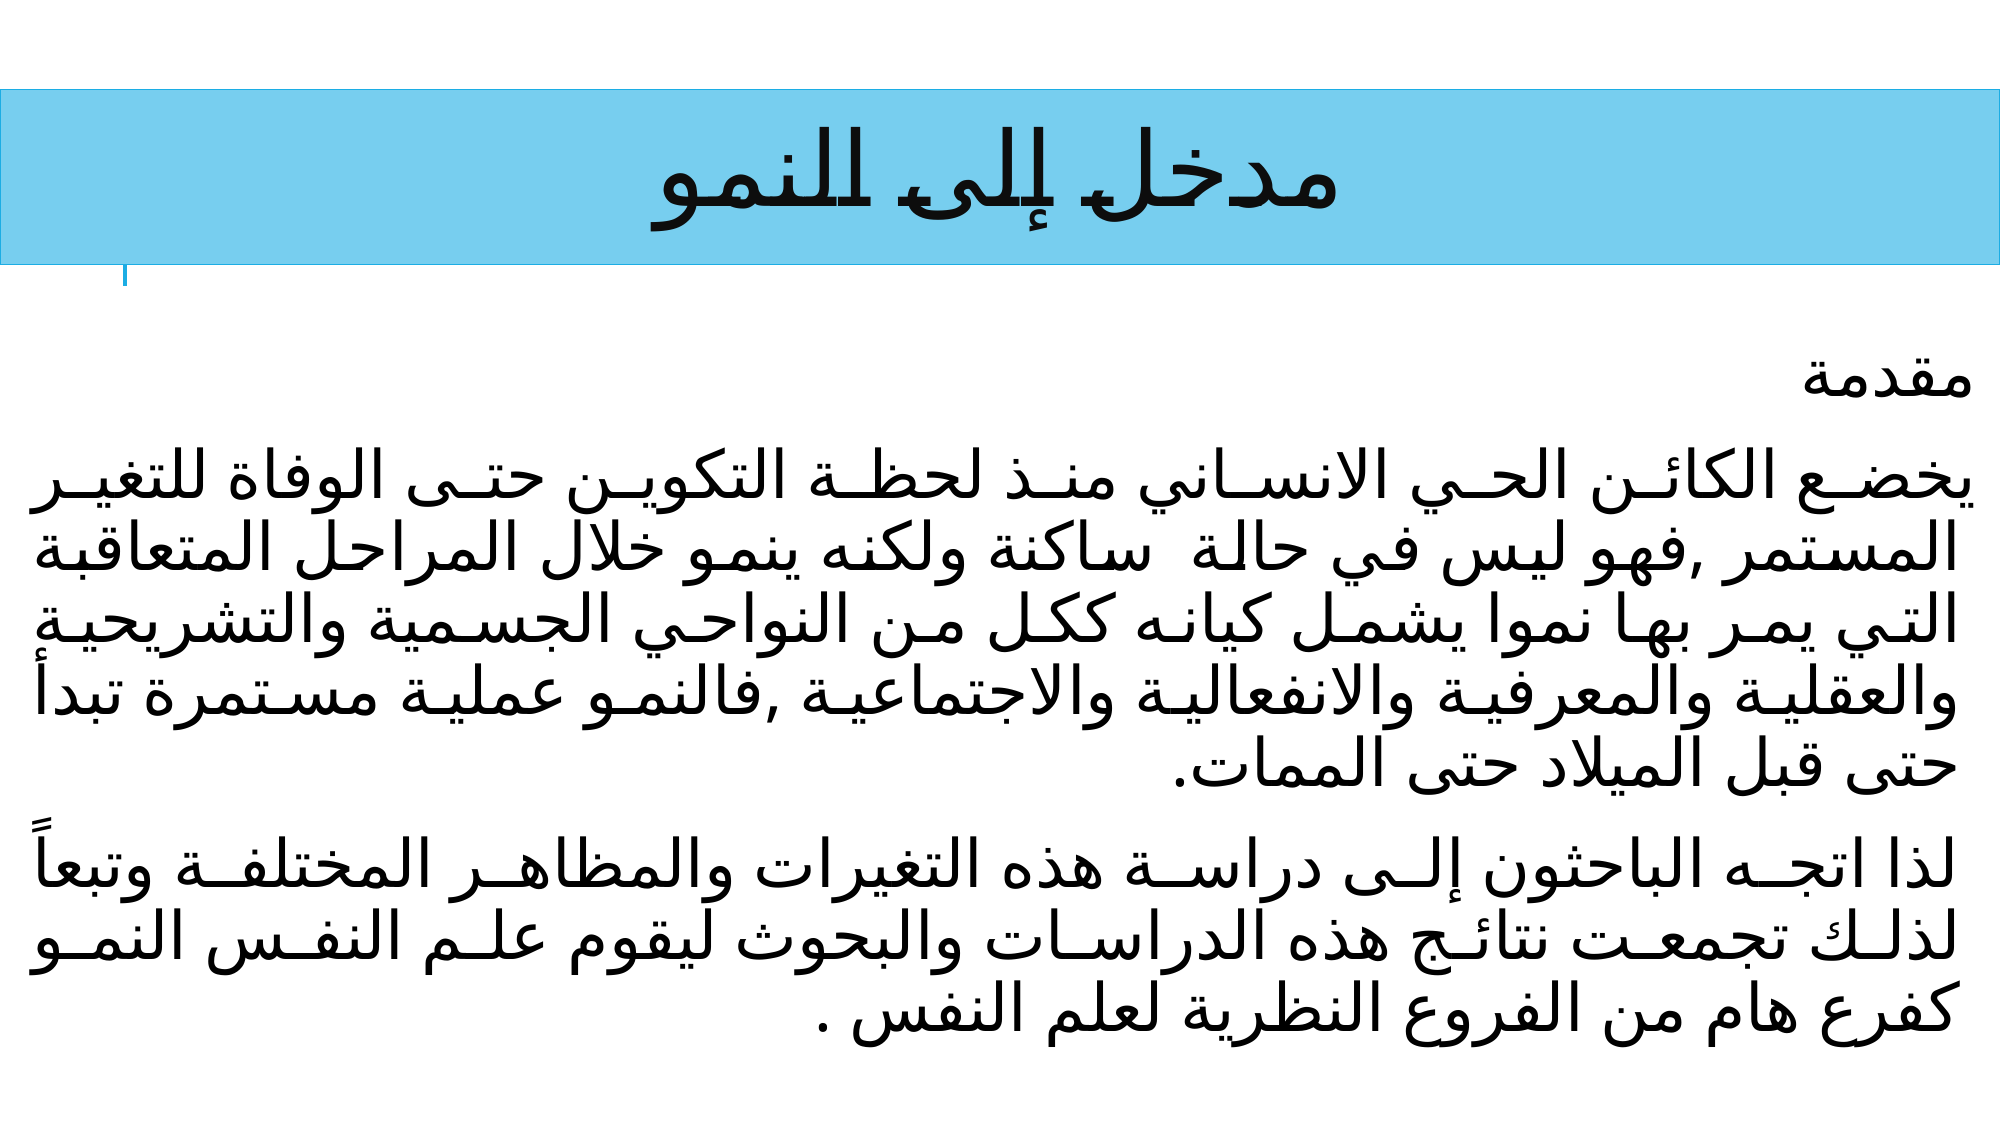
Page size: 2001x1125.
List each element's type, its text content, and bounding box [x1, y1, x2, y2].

list مقدمة يخضع الكائن الحي الانساني منذ لحظة التكوين حتى الوفاة للتغير المستمر ,فهو ليس في حالة ساكنة ولكنه ينمو خلال المراحل المتعاقبة التي يمر بها نموا يشمل كيانه ككل من النواحي الجسمية والتشريحية والعقلية والمعرفية والانفعالية والاجتماعية ,فالنمو عملية مستمرة تبدأ حتى قبل الميلاد حتى الممات. لذا اتجه الباحثون إلى دراسة هذه التغيرات والمظاهر المختلفة وتبعاً لذلك تجمعت نتائج هذه الدراسات والبحوث ليقوم علم النفس النمو كفرع هام من الفروع النظرية لعلم النفس . [25, 331, 1984, 1099]
title مدخل إلى النمو [0, 89, 2000, 265]
